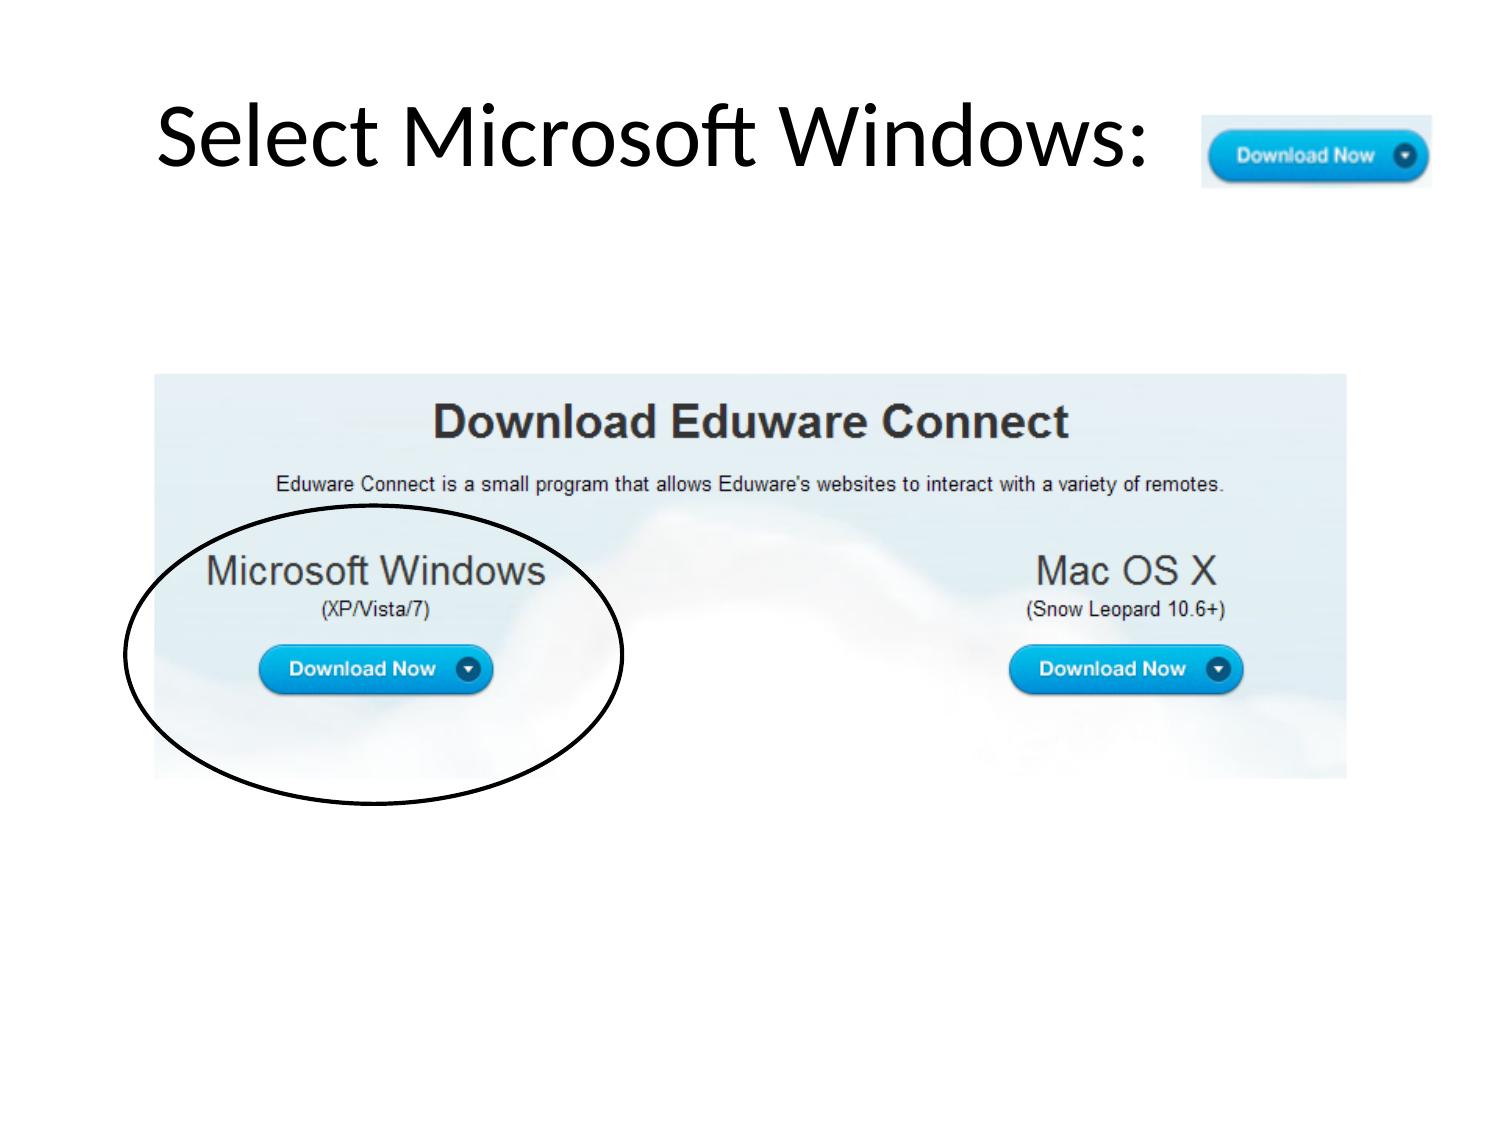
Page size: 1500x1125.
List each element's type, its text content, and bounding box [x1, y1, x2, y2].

picture [127, 320, 1373, 805]
picture [1174, 62, 1459, 215]
title Select Microsoft Windows: [0, 50, 1350, 238]
